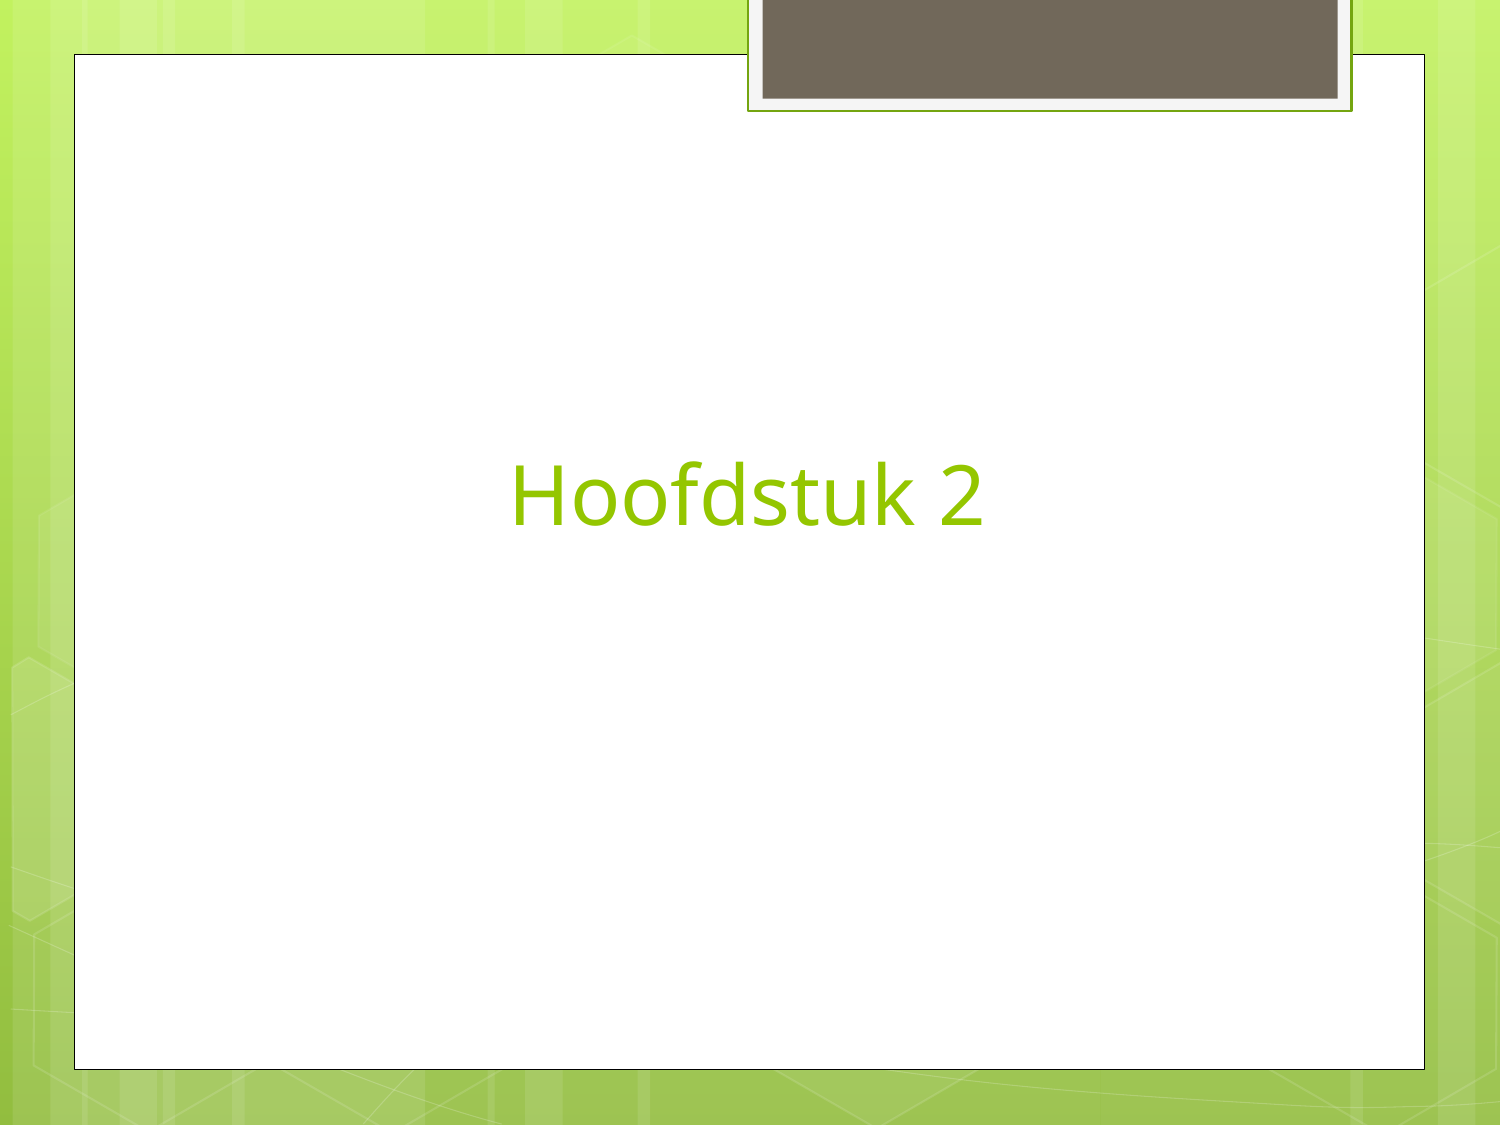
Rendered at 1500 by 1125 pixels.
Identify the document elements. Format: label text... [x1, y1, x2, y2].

title Hoofdstuk 2 [171, 361, 1324, 550]
